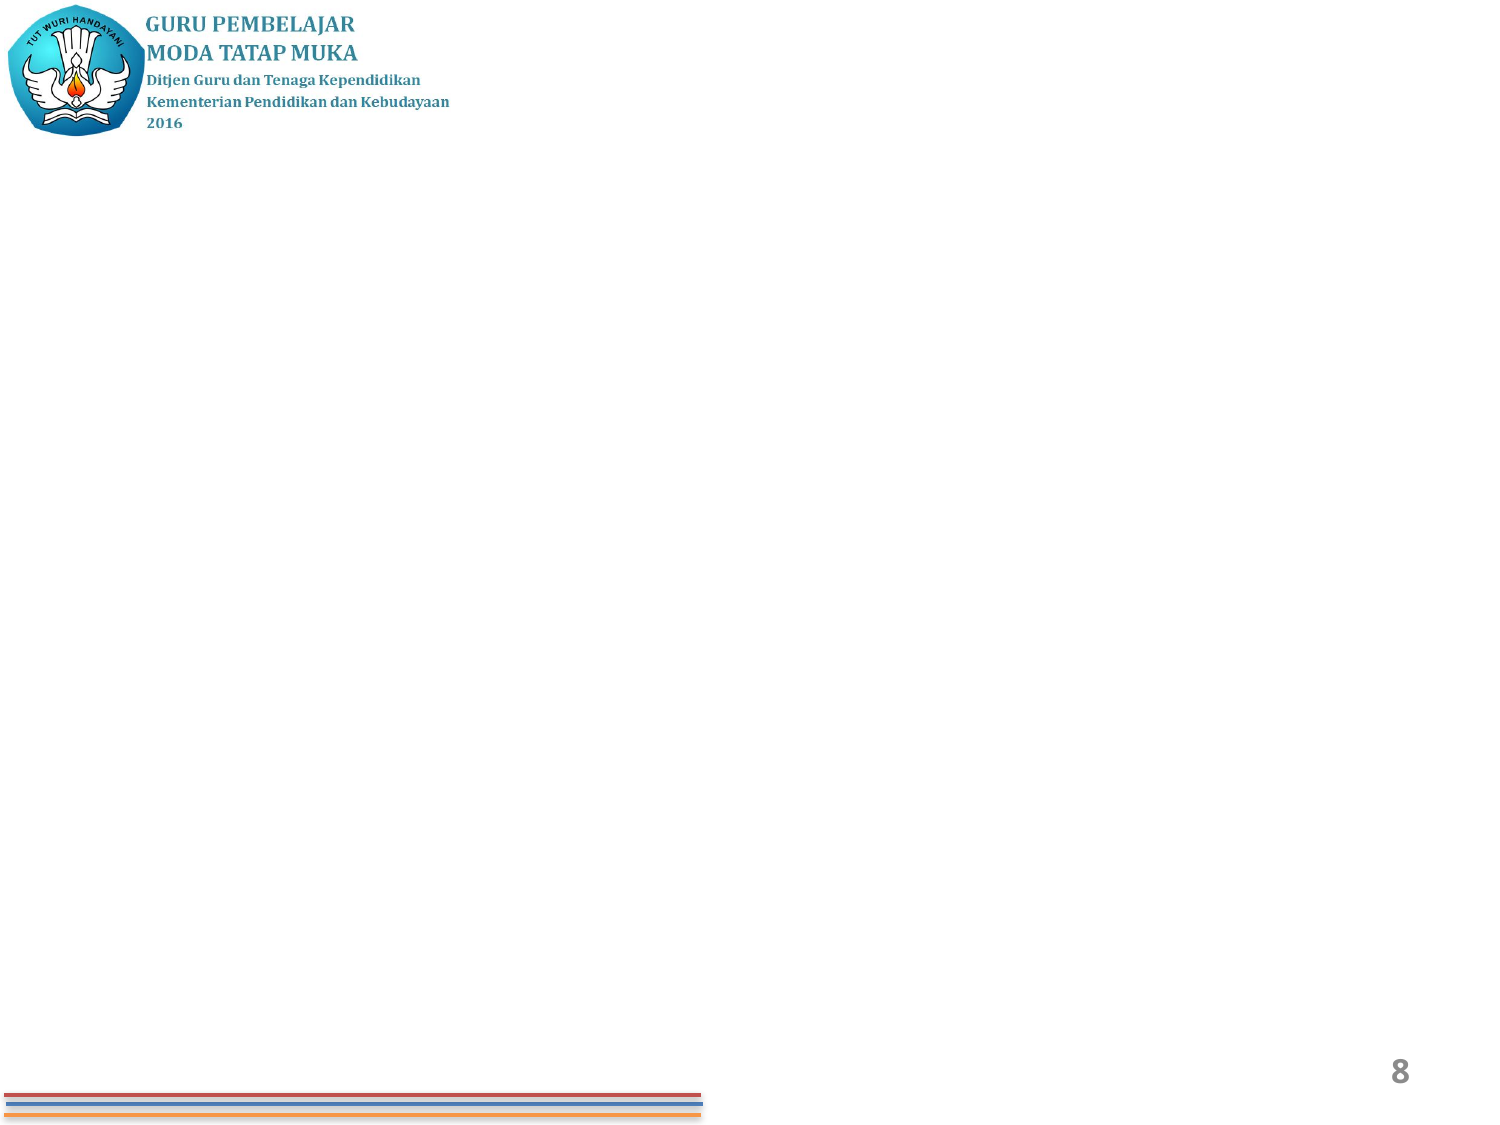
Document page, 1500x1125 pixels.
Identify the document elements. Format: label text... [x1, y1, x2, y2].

picture [4, 0, 455, 139]
slide_number 8 [1074, 1042, 1425, 1103]
